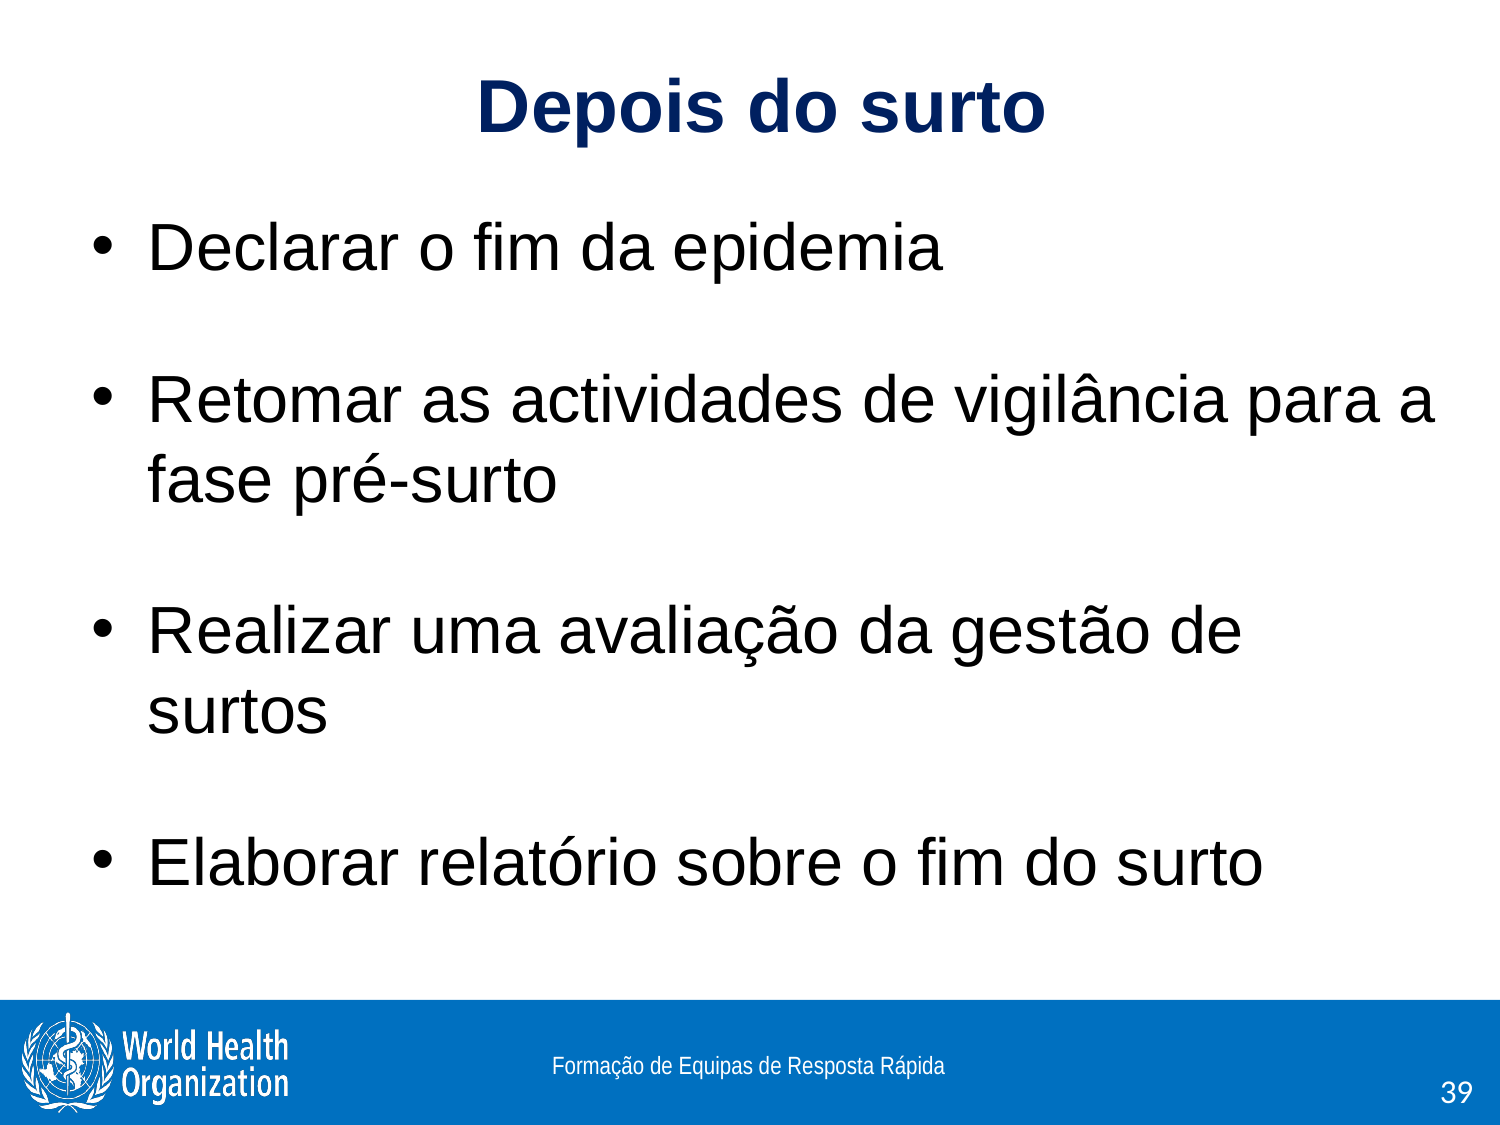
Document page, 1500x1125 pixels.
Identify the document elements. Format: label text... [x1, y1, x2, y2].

text_box Declarar o fim da epidemia Retomar as actividades de vigilância para a fase pré-surto Realizar uma avaliação da gestão de surtos Elaborar relatório sobre o fim do surto [76, 196, 1459, 953]
picture [21, 1012, 288, 1113]
title Depois do surto [76, 8, 1427, 196]
